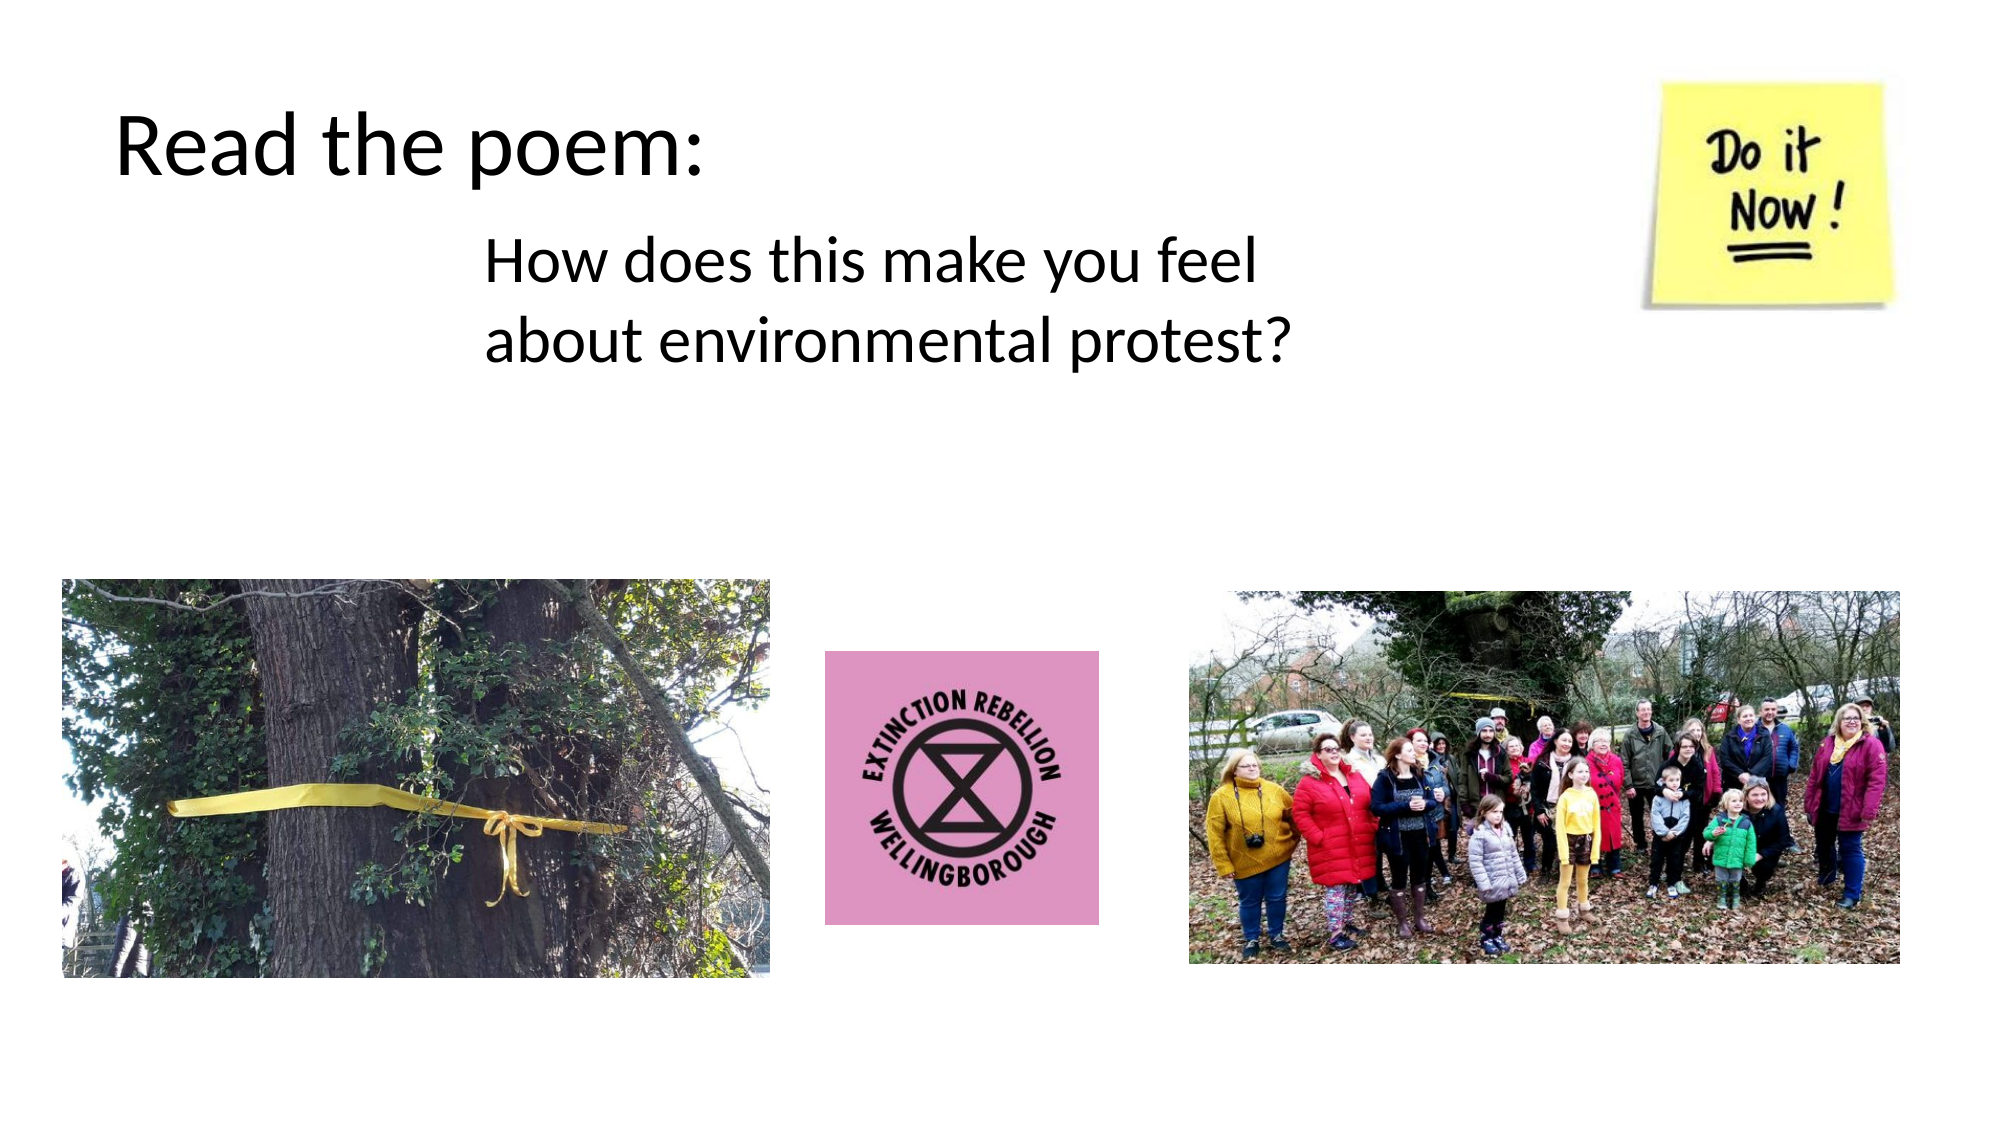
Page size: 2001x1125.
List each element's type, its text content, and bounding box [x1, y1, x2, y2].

list How does this make you feel about environmental protest? [469, 208, 1353, 951]
picture [824, 651, 1099, 926]
picture [1618, 44, 1934, 360]
title Read the poem: [99, 45, 1616, 233]
picture [61, 579, 770, 978]
picture [1188, 591, 1901, 965]
